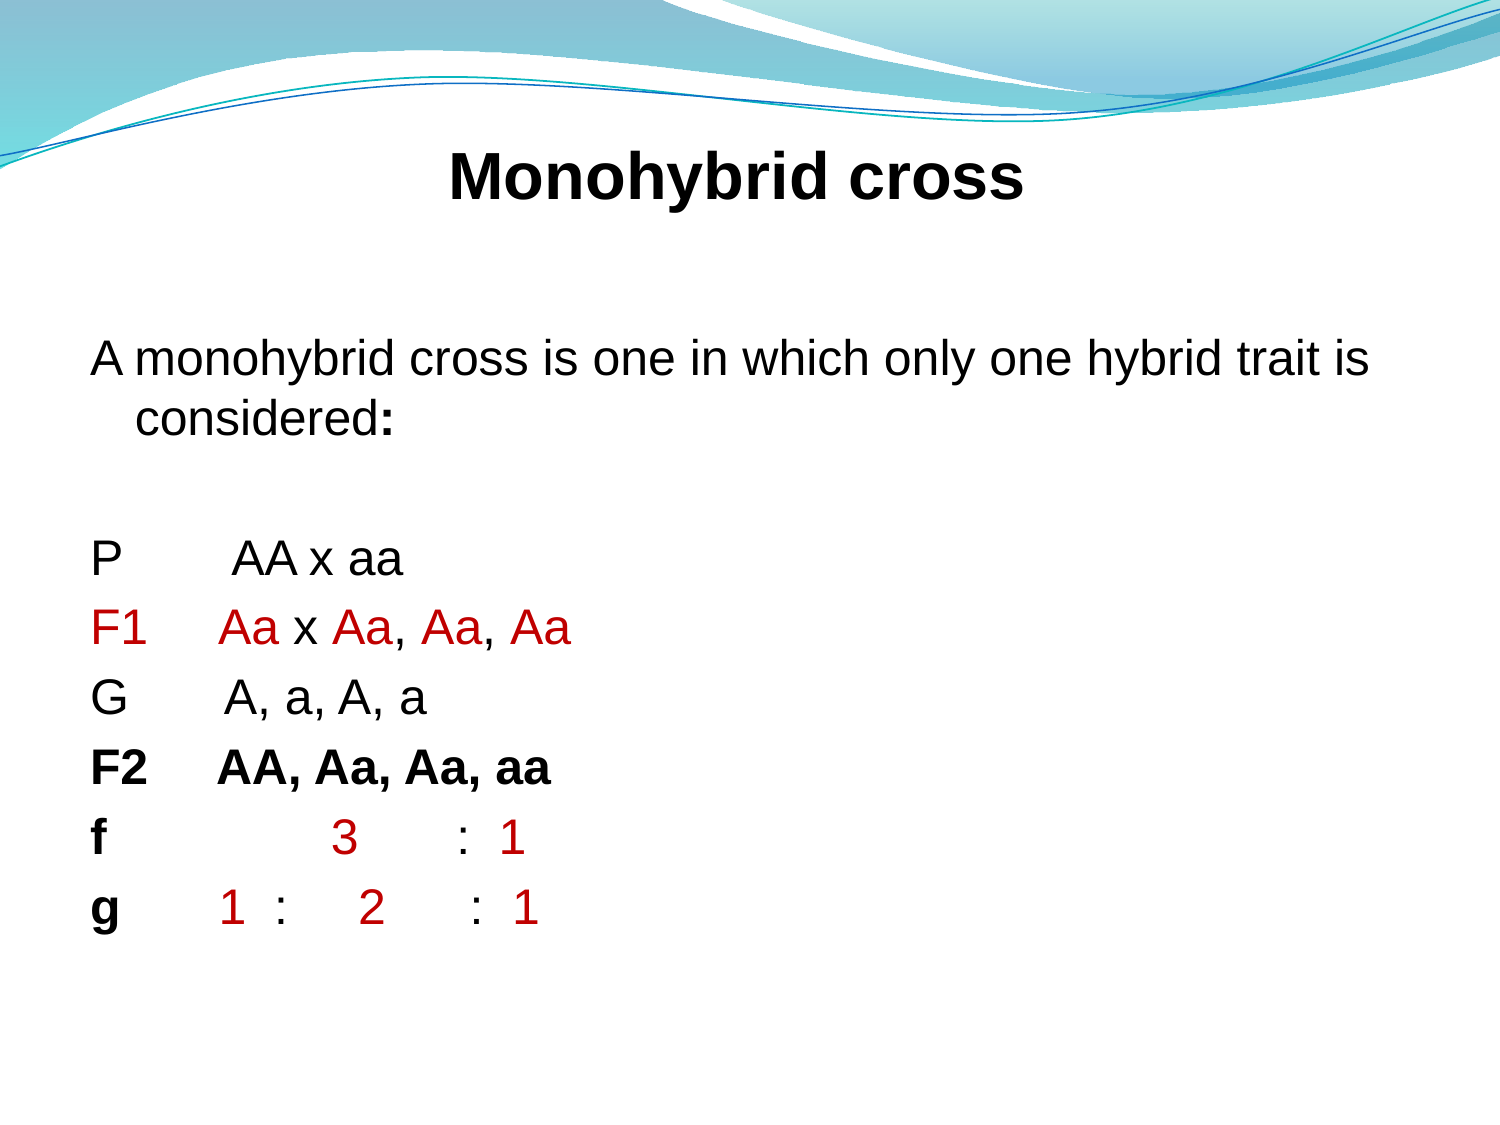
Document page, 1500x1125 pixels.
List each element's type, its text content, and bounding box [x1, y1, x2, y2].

list A monohybrid cross is one in which only one hybrid trait is considered: P AA x aa F1 Aa x Aa, Aa, Aa G A, a, A, a F2 AA, Aa, Aa, aa f 3 : 1 g 1 : 2 : 1 [75, 317, 1425, 1038]
title Monohybrid cross [62, 62, 1413, 213]
